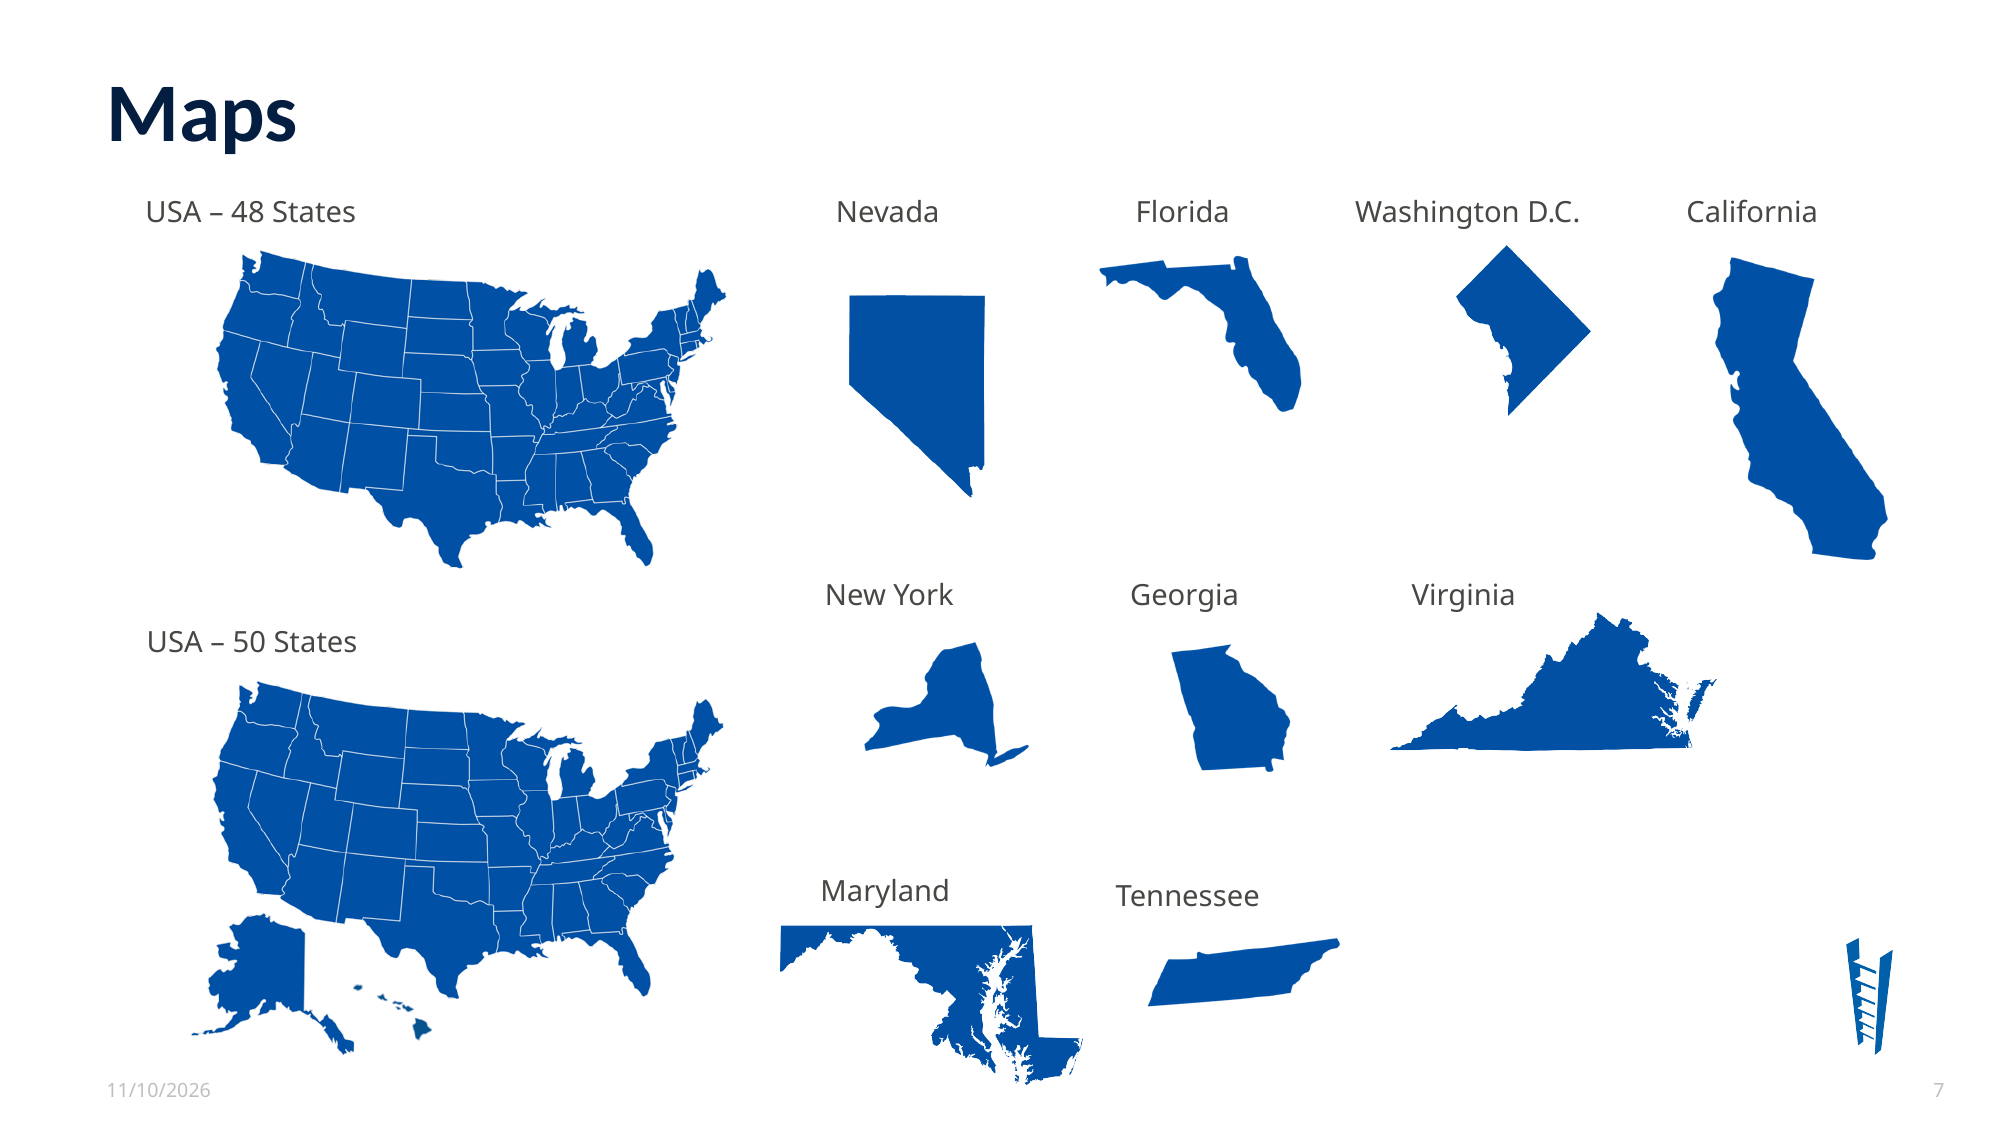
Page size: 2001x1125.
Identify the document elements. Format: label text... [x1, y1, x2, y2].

picture [849, 295, 985, 499]
picture [189, 228, 750, 588]
picture [1148, 618, 1311, 793]
text_box Tennessee [1115, 877, 1359, 913]
text_box Virginia [1411, 576, 1615, 611]
picture [1846, 938, 1893, 1055]
text_box Washington D.C. [1355, 192, 1680, 229]
picture [780, 925, 1083, 1085]
picture [1389, 612, 1718, 752]
picture [838, 618, 1048, 793]
text_box Maryland [820, 871, 1050, 907]
text_box Florida [1135, 192, 1329, 229]
text_box USA – 48 States [145, 192, 456, 229]
text_box Georgia [1129, 576, 1338, 612]
text_box New York [824, 576, 1053, 612]
picture [1125, 913, 1359, 1032]
picture [1455, 245, 1591, 416]
text_box Nevada [835, 192, 1039, 229]
text_box USA – 50 States [146, 623, 457, 659]
picture [177, 665, 738, 1072]
picture [1698, 237, 1897, 581]
title Maps [106, 44, 1392, 171]
picture [1086, 237, 1314, 431]
text_box California [1686, 192, 1917, 229]
